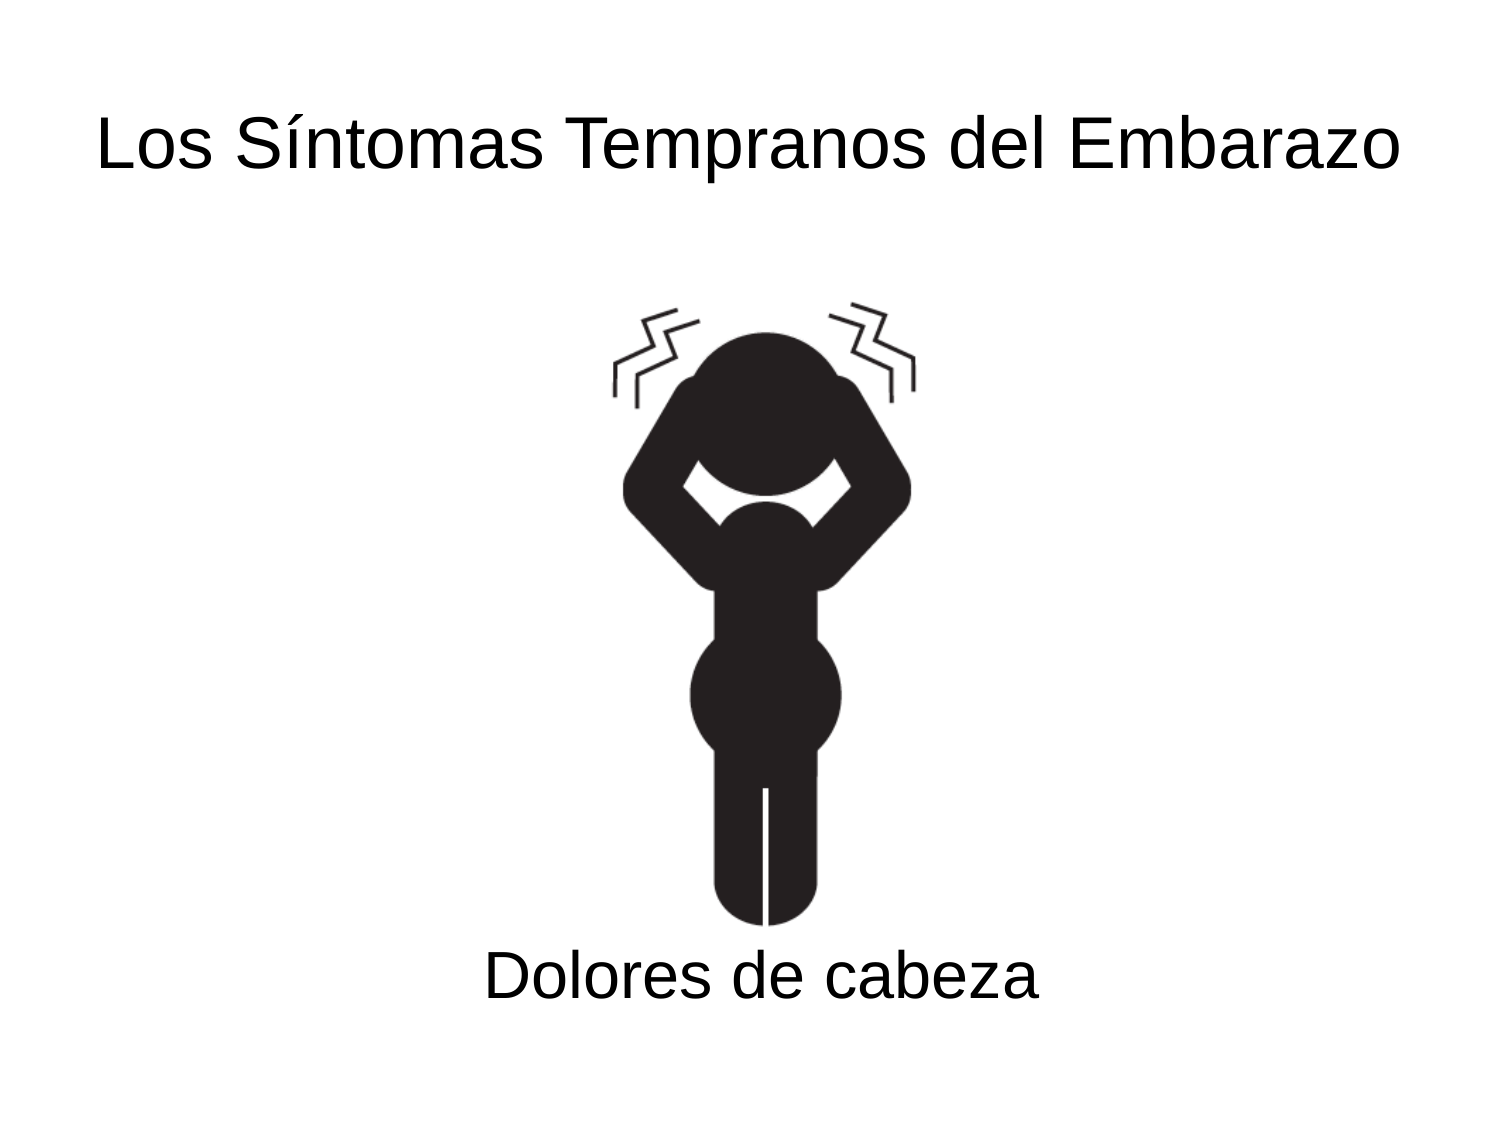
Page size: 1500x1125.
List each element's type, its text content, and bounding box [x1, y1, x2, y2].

title Los Síntomas Tempranos del Embarazo [75, 45, 1425, 233]
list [439, 266, 1103, 1010]
